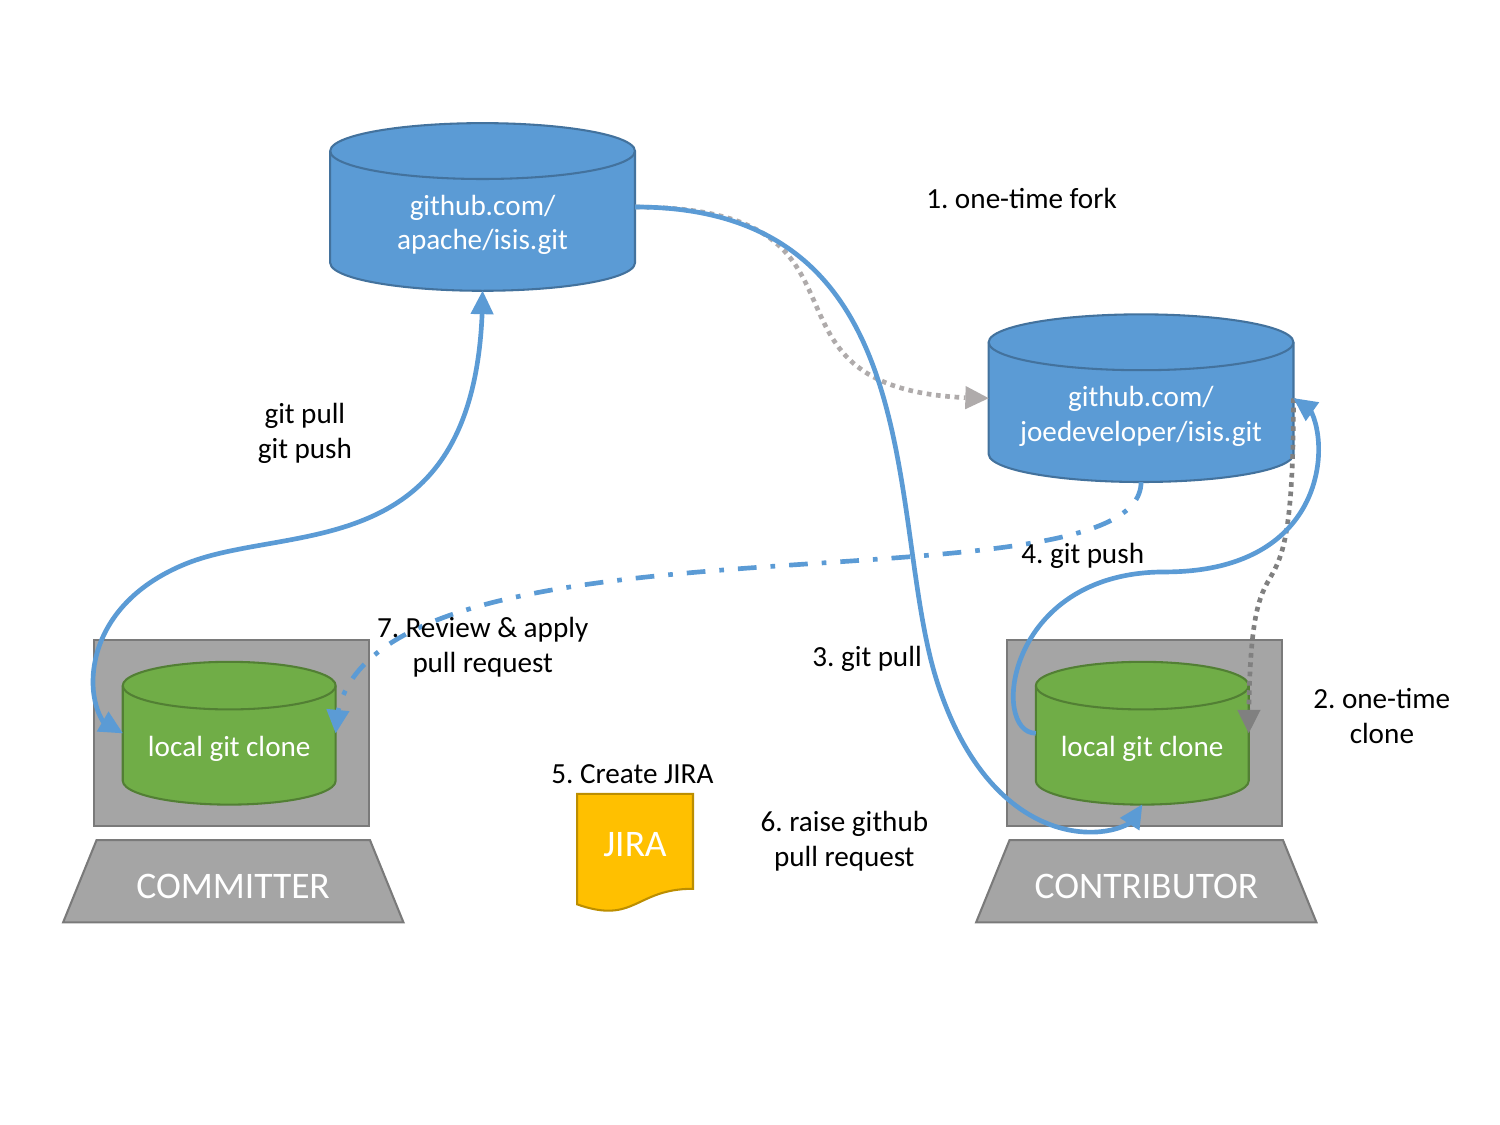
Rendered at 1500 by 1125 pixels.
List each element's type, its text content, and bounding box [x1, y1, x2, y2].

text_box [96, 639, 335, 728]
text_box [635, 206, 1142, 315]
text_box 5. Create JIRA [536, 746, 729, 797]
text_box [1140, 734, 1283, 827]
text_box [1006, 639, 1138, 827]
text_box 1. one-time fork [911, 171, 1132, 206]
text_box CONTRIBUTOR [974, 839, 1318, 924]
text_box COMMITTER [61, 839, 406, 924]
text_box JIRA [576, 797, 695, 912]
text_box [93, 707, 370, 827]
text_box [1016, 639, 1248, 730]
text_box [1248, 398, 1294, 734]
text_box 6. raise github pull request [745, 795, 943, 880]
text_box github.com/ joedeveloper/isis.git [987, 313, 1295, 484]
text_box local git clone [121, 660, 337, 806]
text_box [335, 398, 537, 734]
text_box 4. git push [1006, 526, 1160, 577]
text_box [537, 235, 981, 789]
text_box github.com/ apache/isis.git [329, 122, 637, 292]
text_box local git clone [1034, 660, 1250, 806]
text_box 2. one-time clone [1298, 672, 1466, 757]
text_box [52, 383, 508, 485]
text_box [93, 639, 99, 655]
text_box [981, 398, 989, 734]
